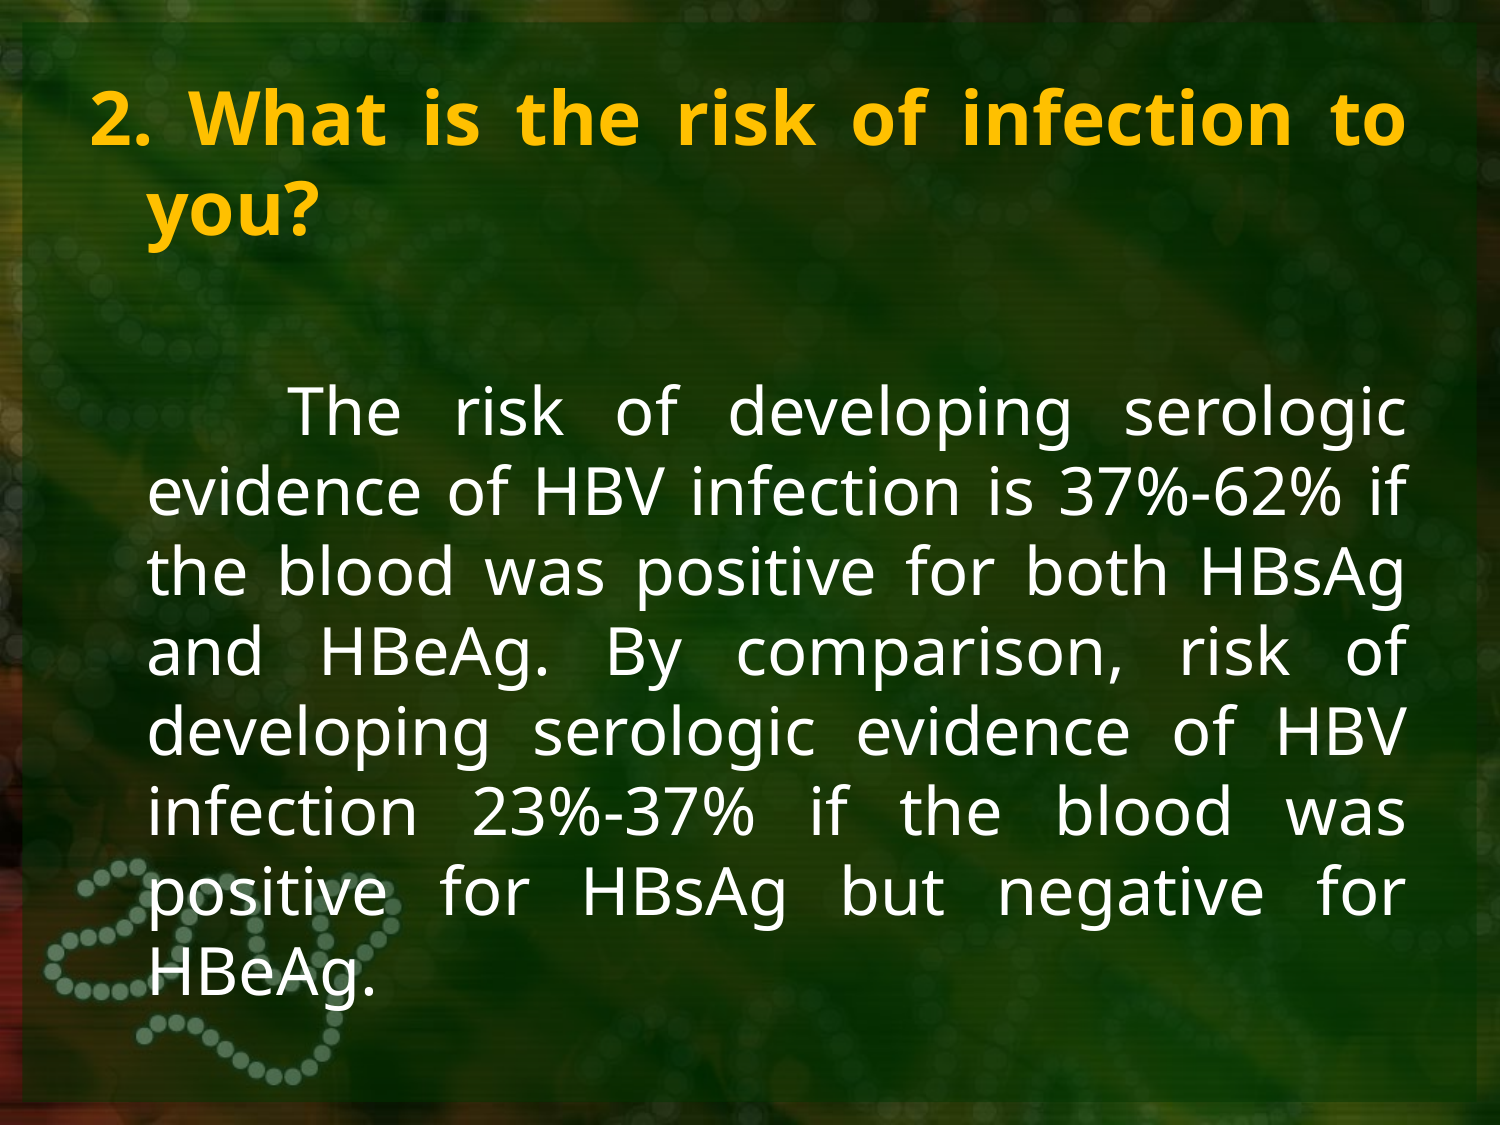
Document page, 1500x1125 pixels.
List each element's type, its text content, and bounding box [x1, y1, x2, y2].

picture [0, 0, 1500, 1125]
list 2. What is the risk of infection to you? The risk of developing serologic evidence of HBV infection is 37%-62% if the blood was positive for both HBsAg and HBeAg. By comparison, risk of developing serologic evidence of HBV infection 23%-37% if the blood was positive for HBsAg but negative for HBeAg. [74, 62, 1425, 1006]
